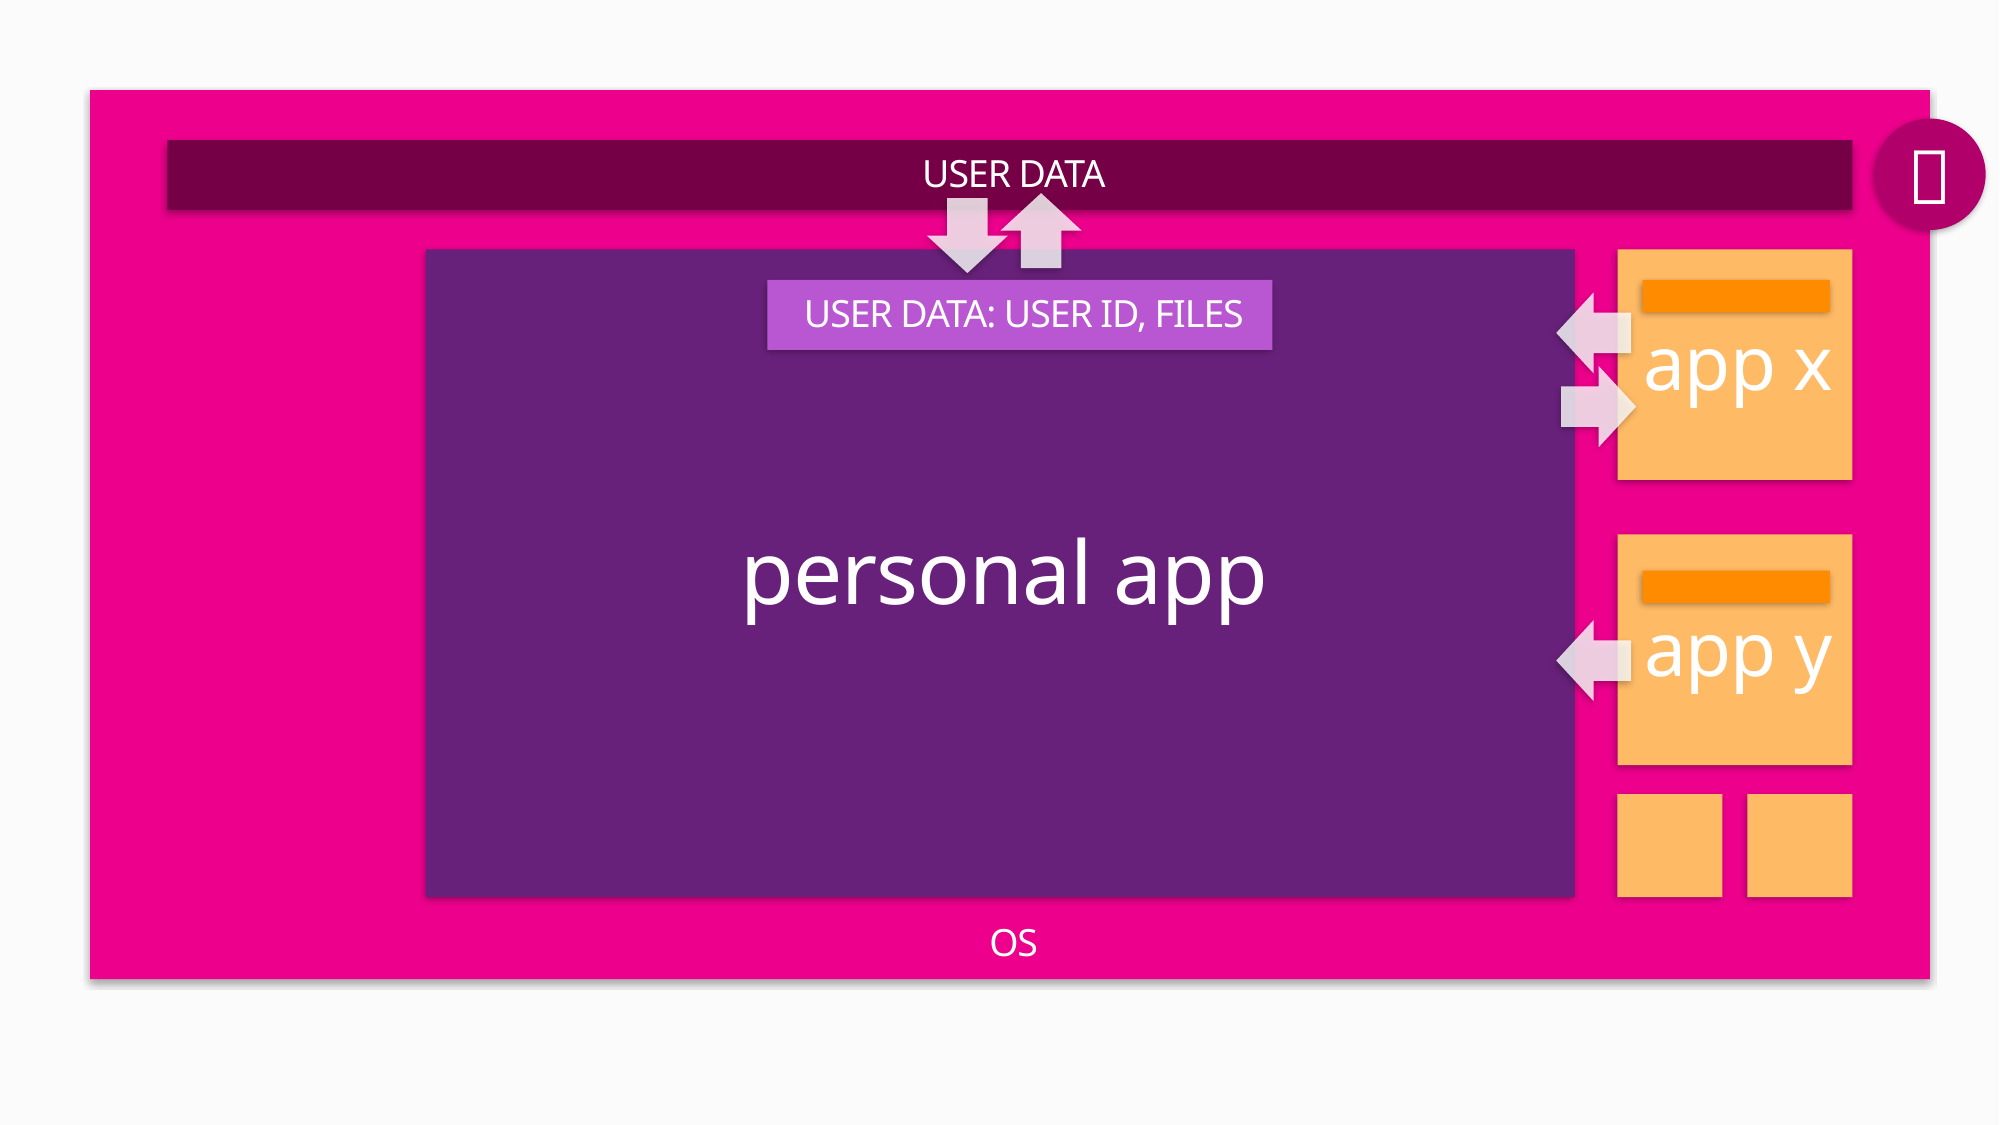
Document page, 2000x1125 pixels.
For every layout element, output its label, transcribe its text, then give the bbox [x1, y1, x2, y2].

text_box USER DATA: USER ID, FILES [767, 279, 1273, 351]
text_box [1617, 793, 1723, 898]
text_box [1642, 279, 1831, 313]
text_box 👶 [1873, 117, 1987, 231]
text_box personal app [425, 249, 1576, 898]
text_box [1747, 793, 1853, 898]
text_box [1642, 570, 1831, 604]
text_box app x [1617, 249, 1853, 481]
text_box app y [1617, 534, 1853, 766]
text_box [926, 192, 1082, 274]
text_box USER DATA [167, 139, 1853, 211]
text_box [1518, 329, 1674, 410]
text_box [1555, 619, 1632, 702]
text_box OS [89, 89, 1931, 980]
